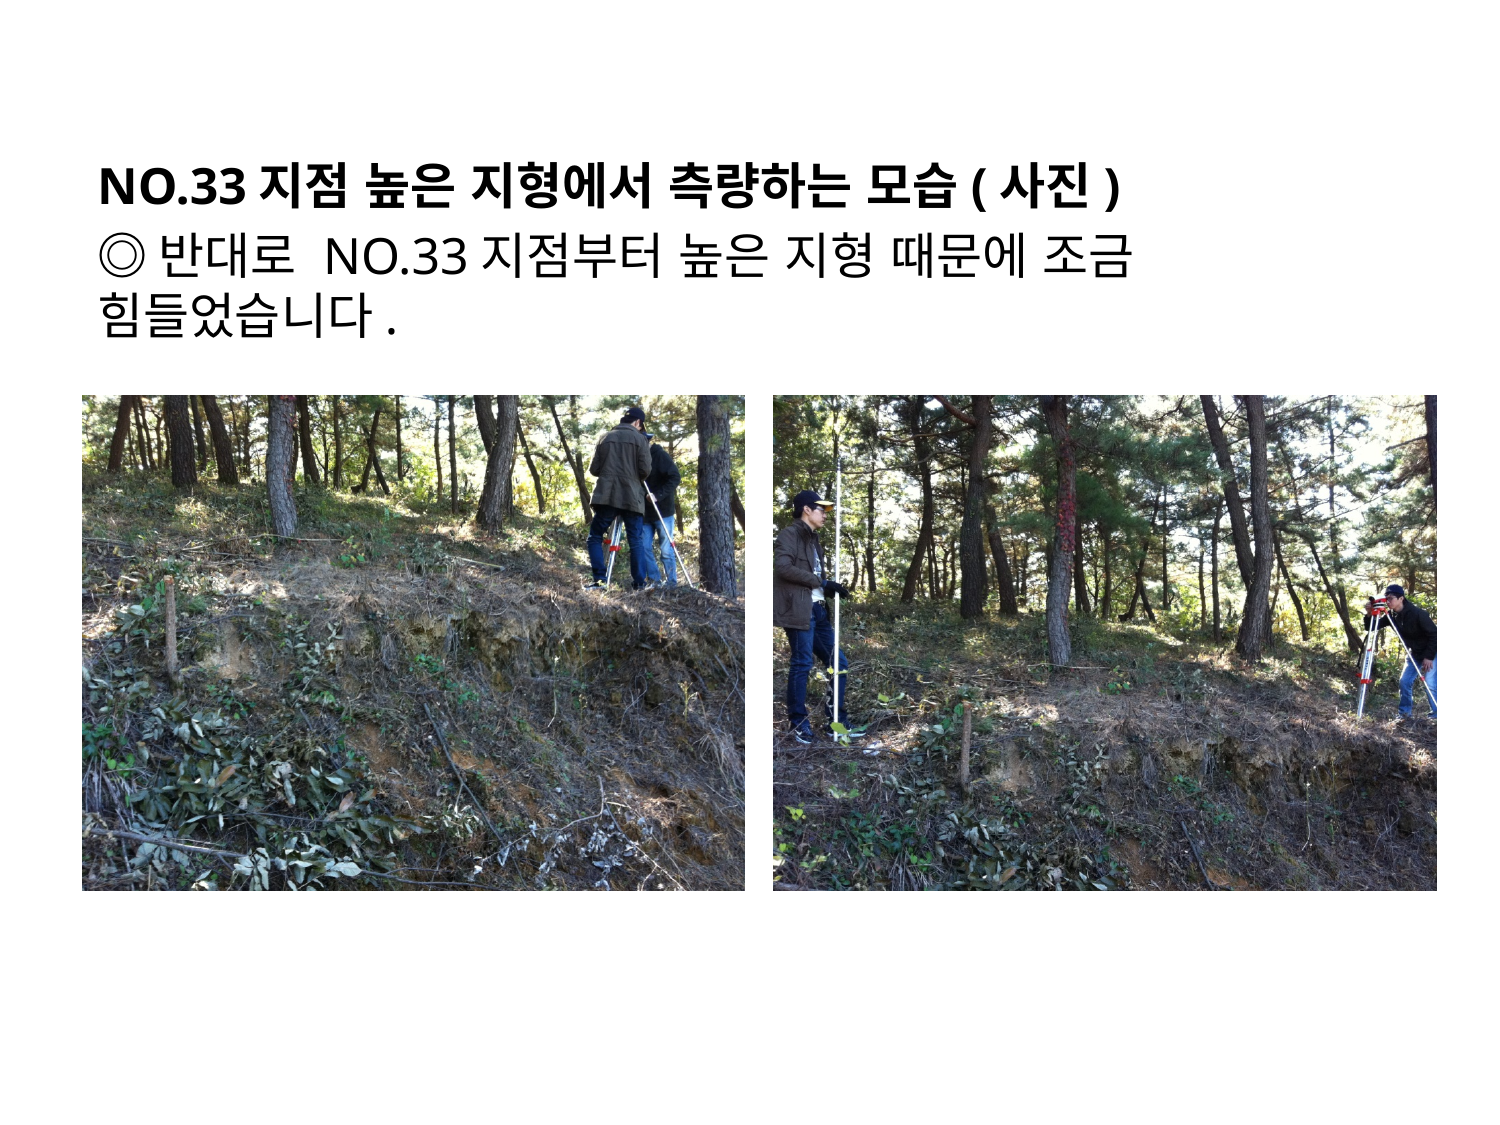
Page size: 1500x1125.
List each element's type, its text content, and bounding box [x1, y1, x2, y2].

list NO.33지점 높은 지형에서 측량하는 모습(사진) ◎반대로 NO.33지점부터 높은 지형 때문에 조금 힘들었습니다. [82, 128, 1289, 422]
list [773, 395, 1437, 891]
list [81, 395, 746, 891]
